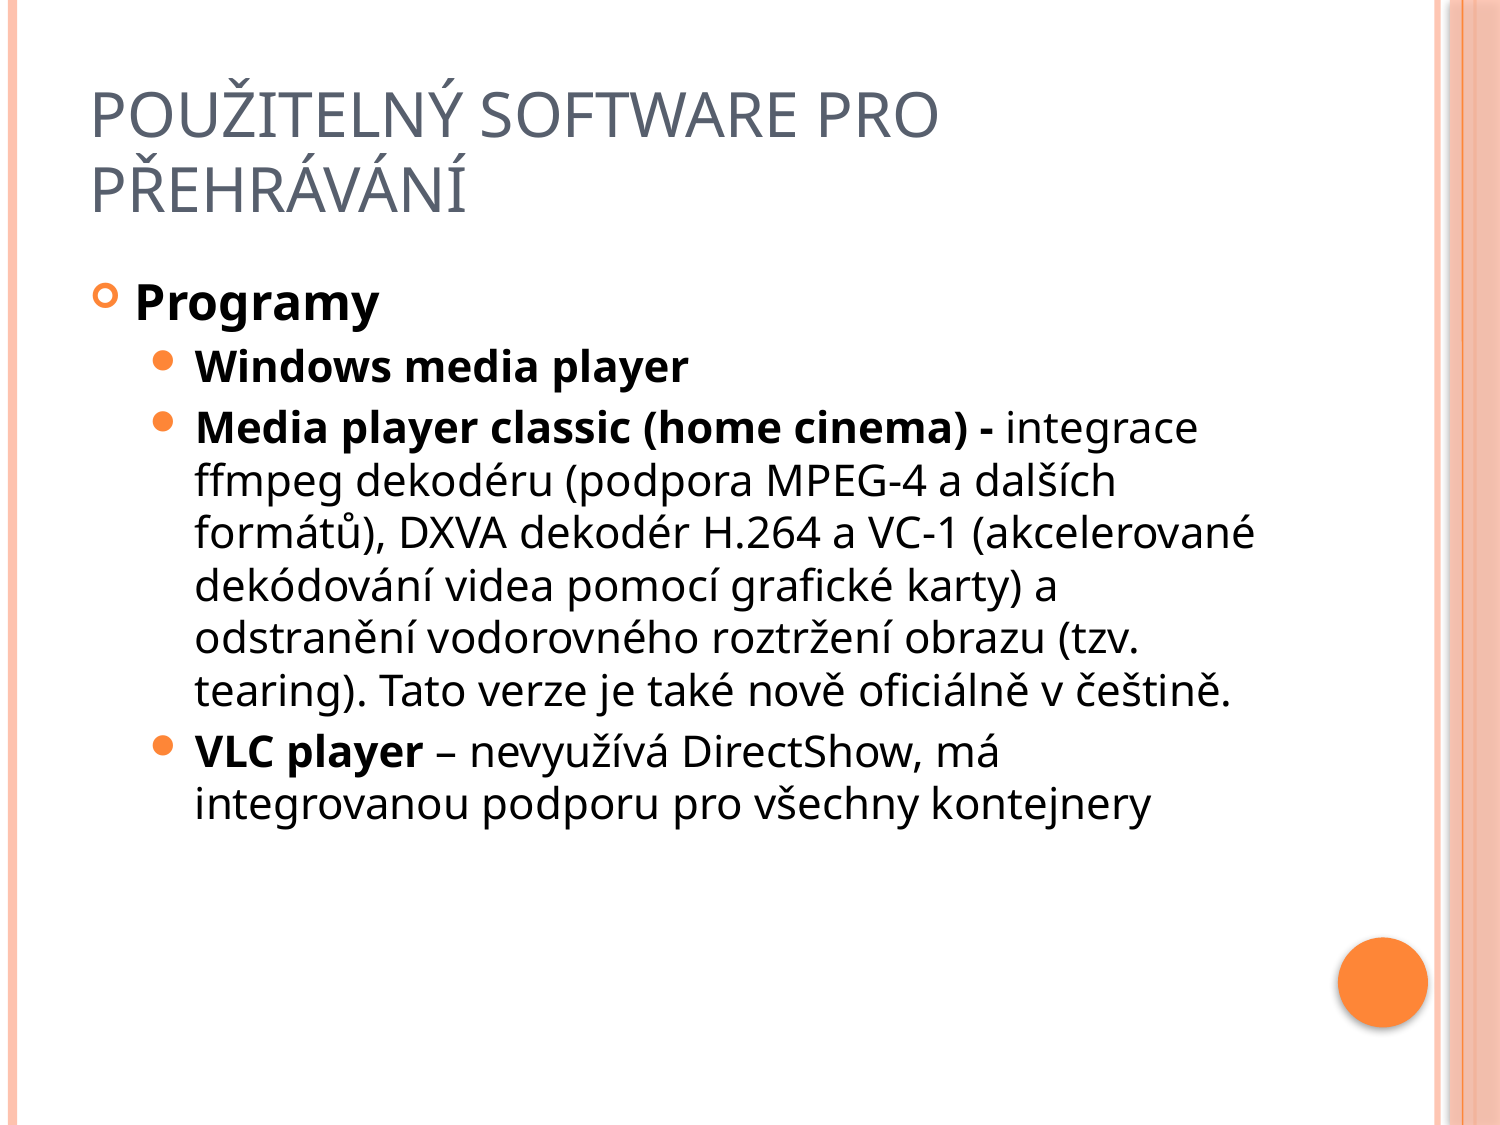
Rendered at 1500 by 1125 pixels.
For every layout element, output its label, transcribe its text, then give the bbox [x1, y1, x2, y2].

list Programy Windows media player Media player classic (home cinema) - integrace ffmpeg dekodéru (podpora MPEG-4 a dalších formátů), DXVA dekodér H.264 a VC-1 (akcelerované dekódování videa pomocí grafické karty) a odstranění vodorovného roztržení obrazu (tzv. tearing). Tato verze je také nově oficiálně v češtině. VLC player – nevyužívá DirectShow, má integrovanou podporu pro všechny kontejnery [75, 262, 1300, 1062]
title Použitelný software pro přehrávání [75, 45, 1300, 233]
